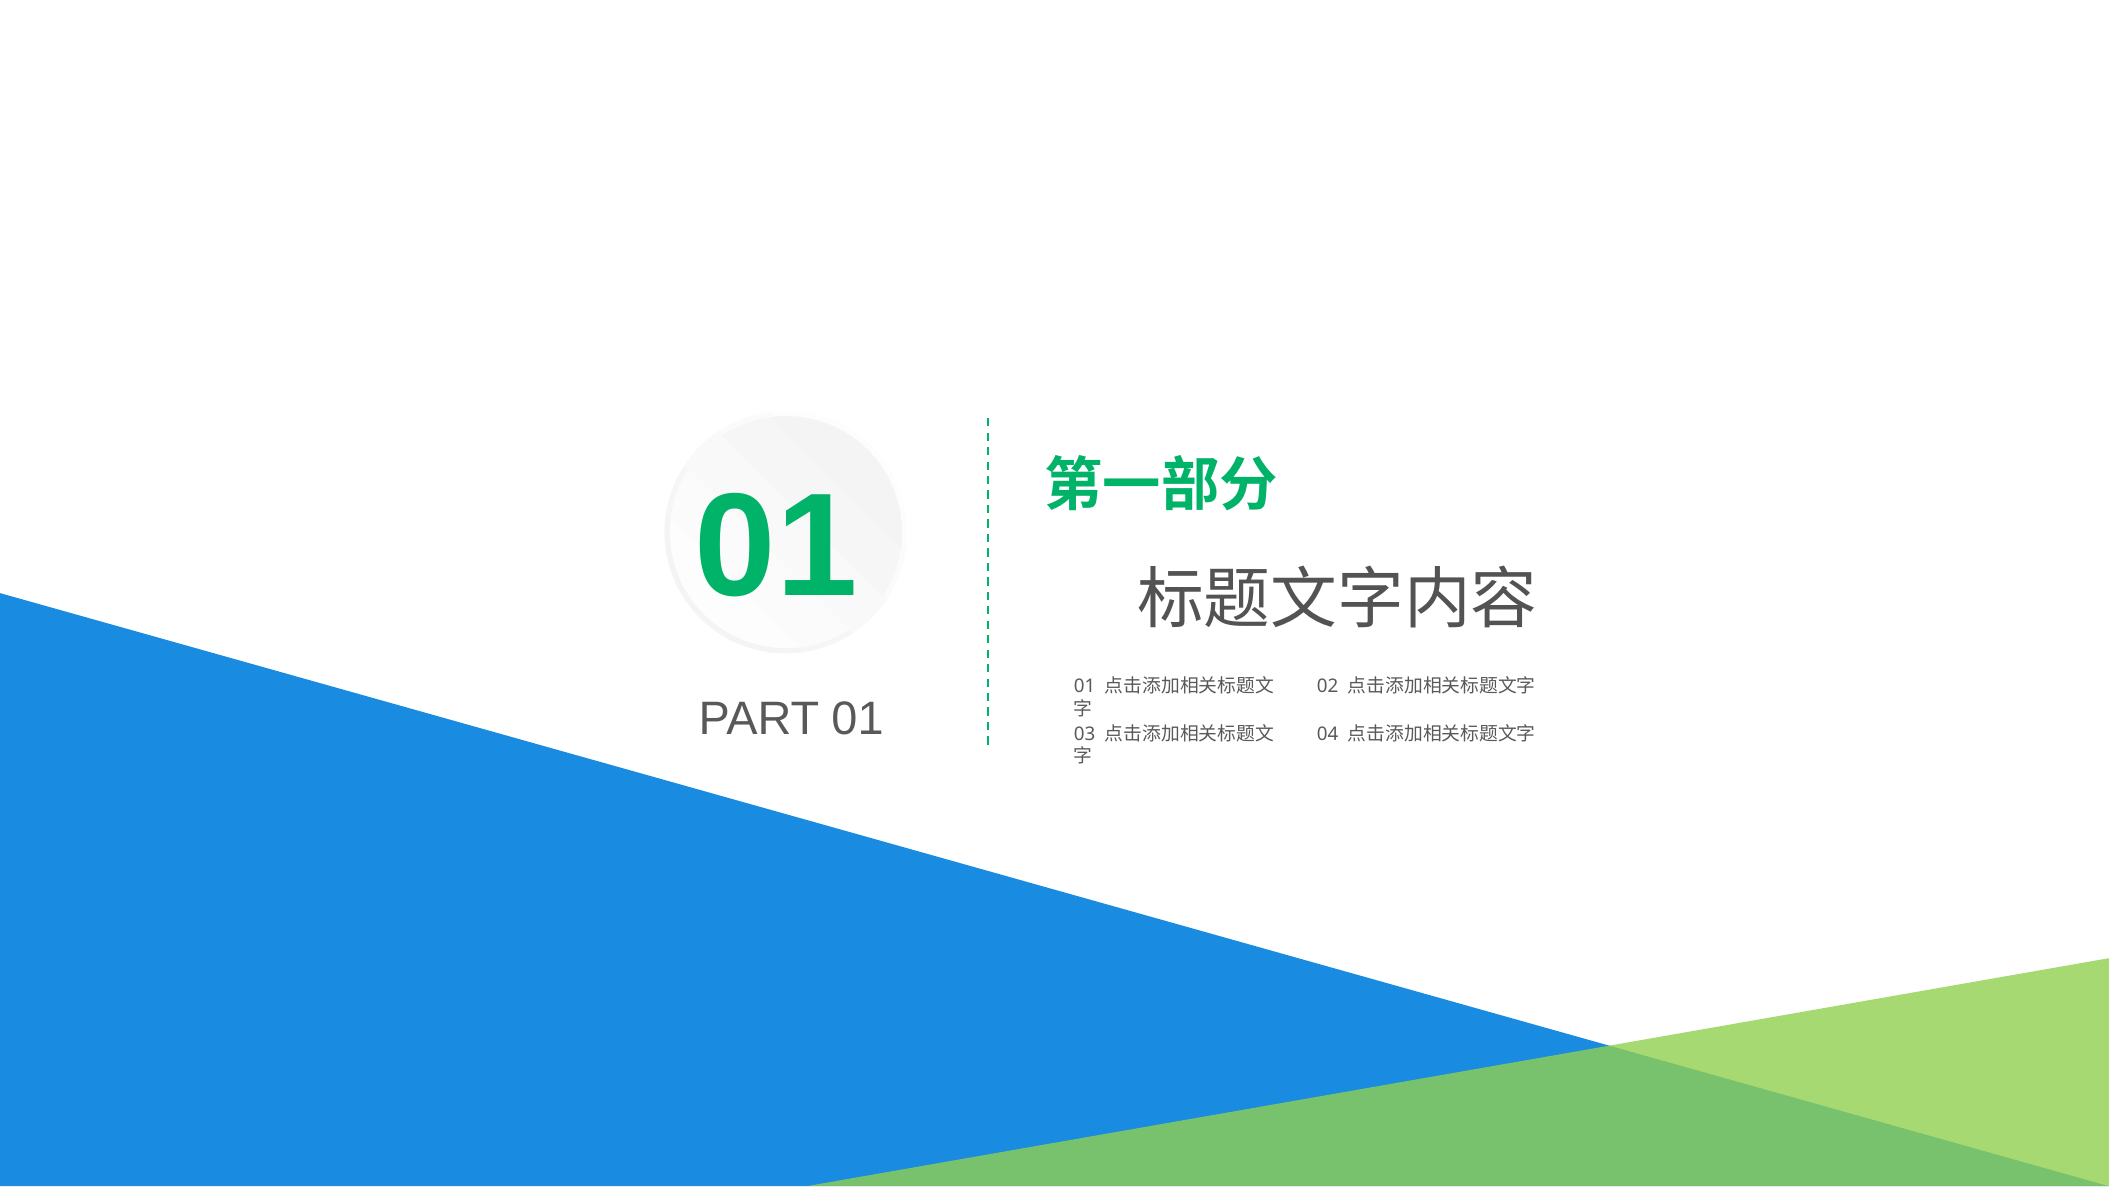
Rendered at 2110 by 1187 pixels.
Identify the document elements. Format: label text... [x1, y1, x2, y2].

text_box [0, 592, 1608, 1187]
text_box 01 点击添加相关标题文字 [1060, 666, 1306, 714]
text_box 02 点击添加相关标题文字 [1302, 666, 1560, 704]
text_box PART 01 [698, 687, 907, 745]
text_box 04 点击添加相关标题文字 [1302, 714, 1560, 751]
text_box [664, 410, 907, 654]
text_box 03 点击添加相关标题文字 [1060, 714, 1306, 774]
text_box [806, 956, 2110, 1187]
text_box 第一部分 标题文字内容 [1010, 439, 1568, 651]
